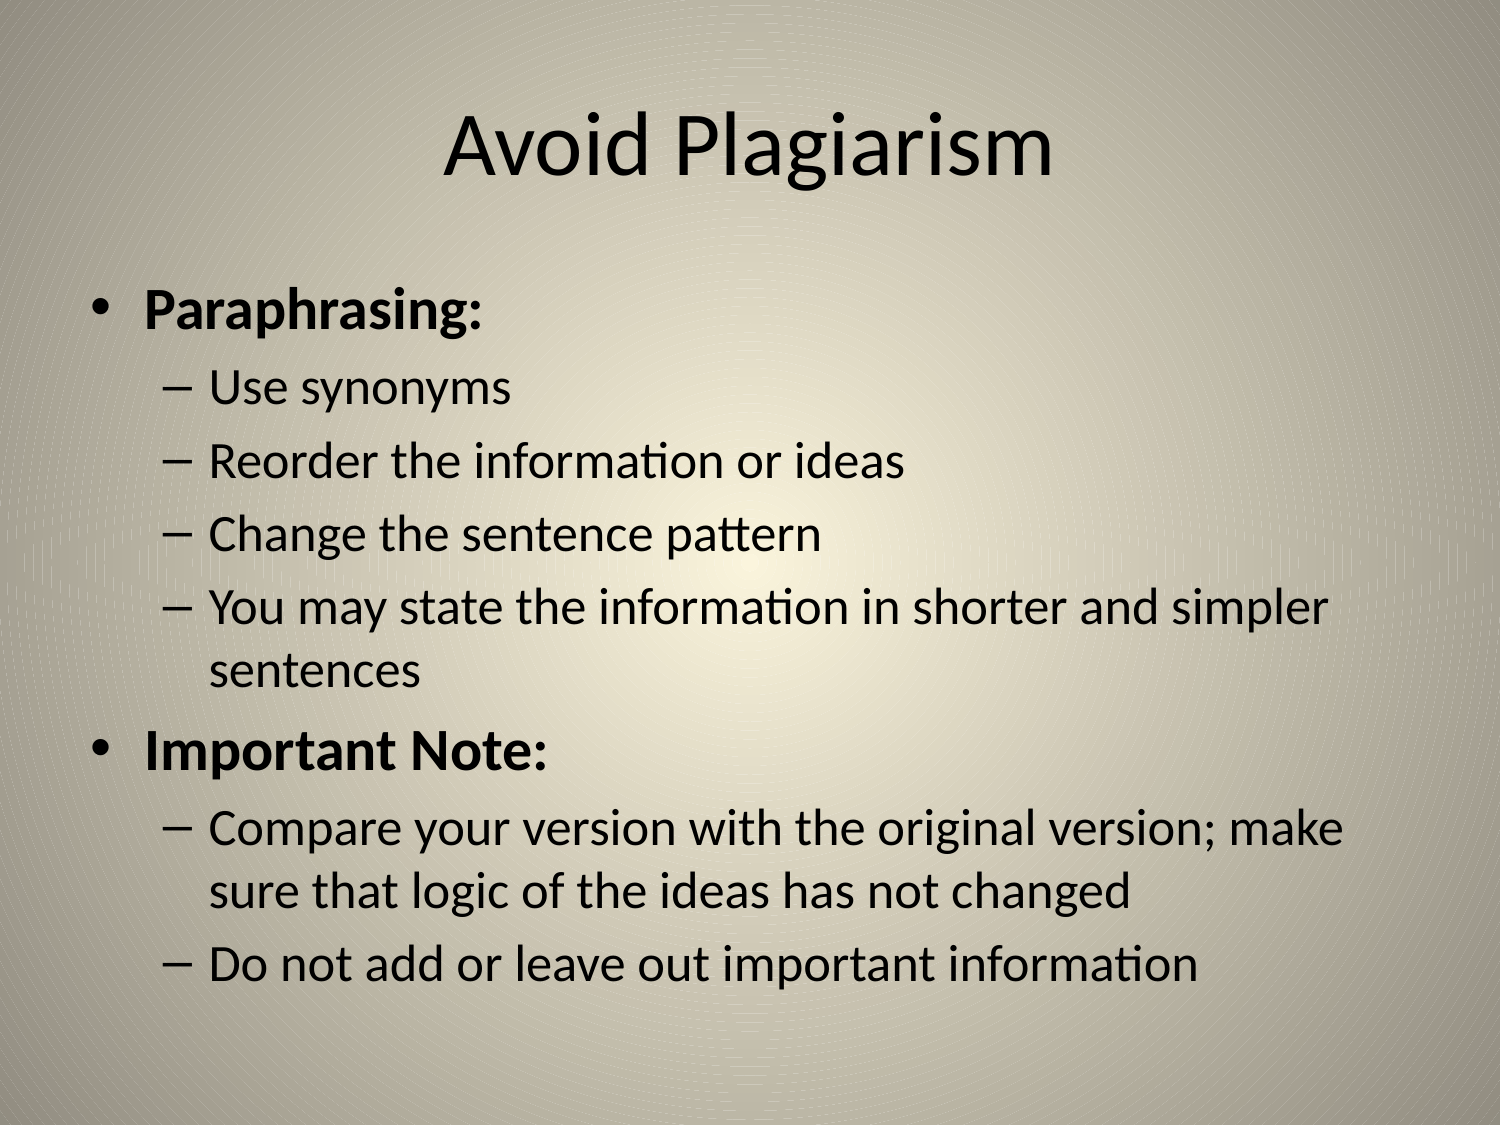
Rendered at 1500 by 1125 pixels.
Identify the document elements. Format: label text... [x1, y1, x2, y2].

title Avoid Plagiarism [75, 45, 1425, 233]
list Paraphrasing: Use synonyms Reorder the information or ideas Change the sentence pattern You may state the information in shorter and simpler sentences Important Note: Compare your version with the original version; make sure that logic of the ideas has not changed Do not add or leave out important information [75, 262, 1425, 1005]
